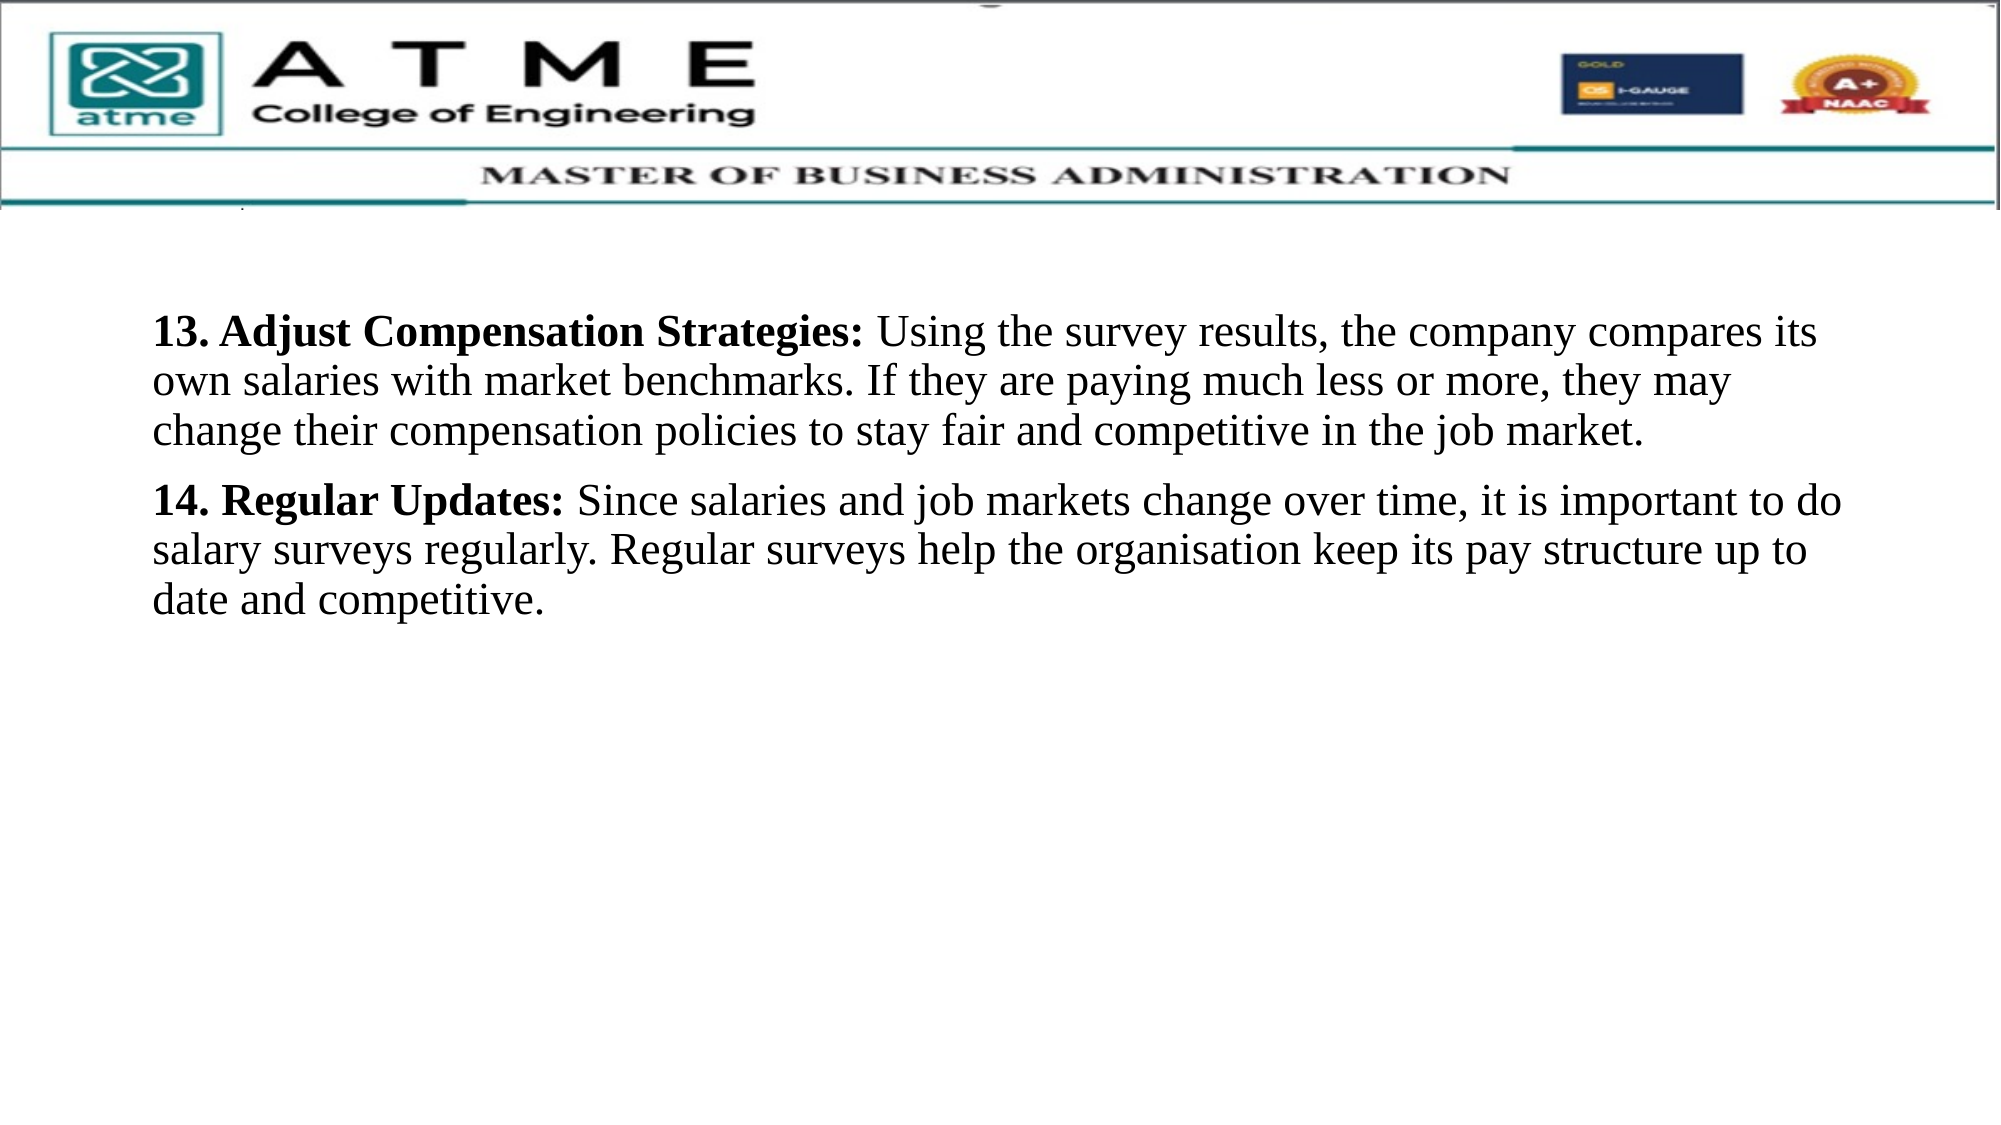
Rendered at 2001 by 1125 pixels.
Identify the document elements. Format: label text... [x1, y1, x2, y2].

picture [0, 0, 2000, 210]
list 13. Adjust Compensation Strategies: Using the survey results, the company compares its own salaries with market benchmarks. If they are paying much less or more, they may change their compensation policies to stay fair and competitive in the job market. 14. Regular Updates: Since salaries and job markets change over time, it is important to do salary surveys regularly. Regular surveys help the organisation keep its pay structure up to date and competitive. [137, 299, 1863, 1014]
